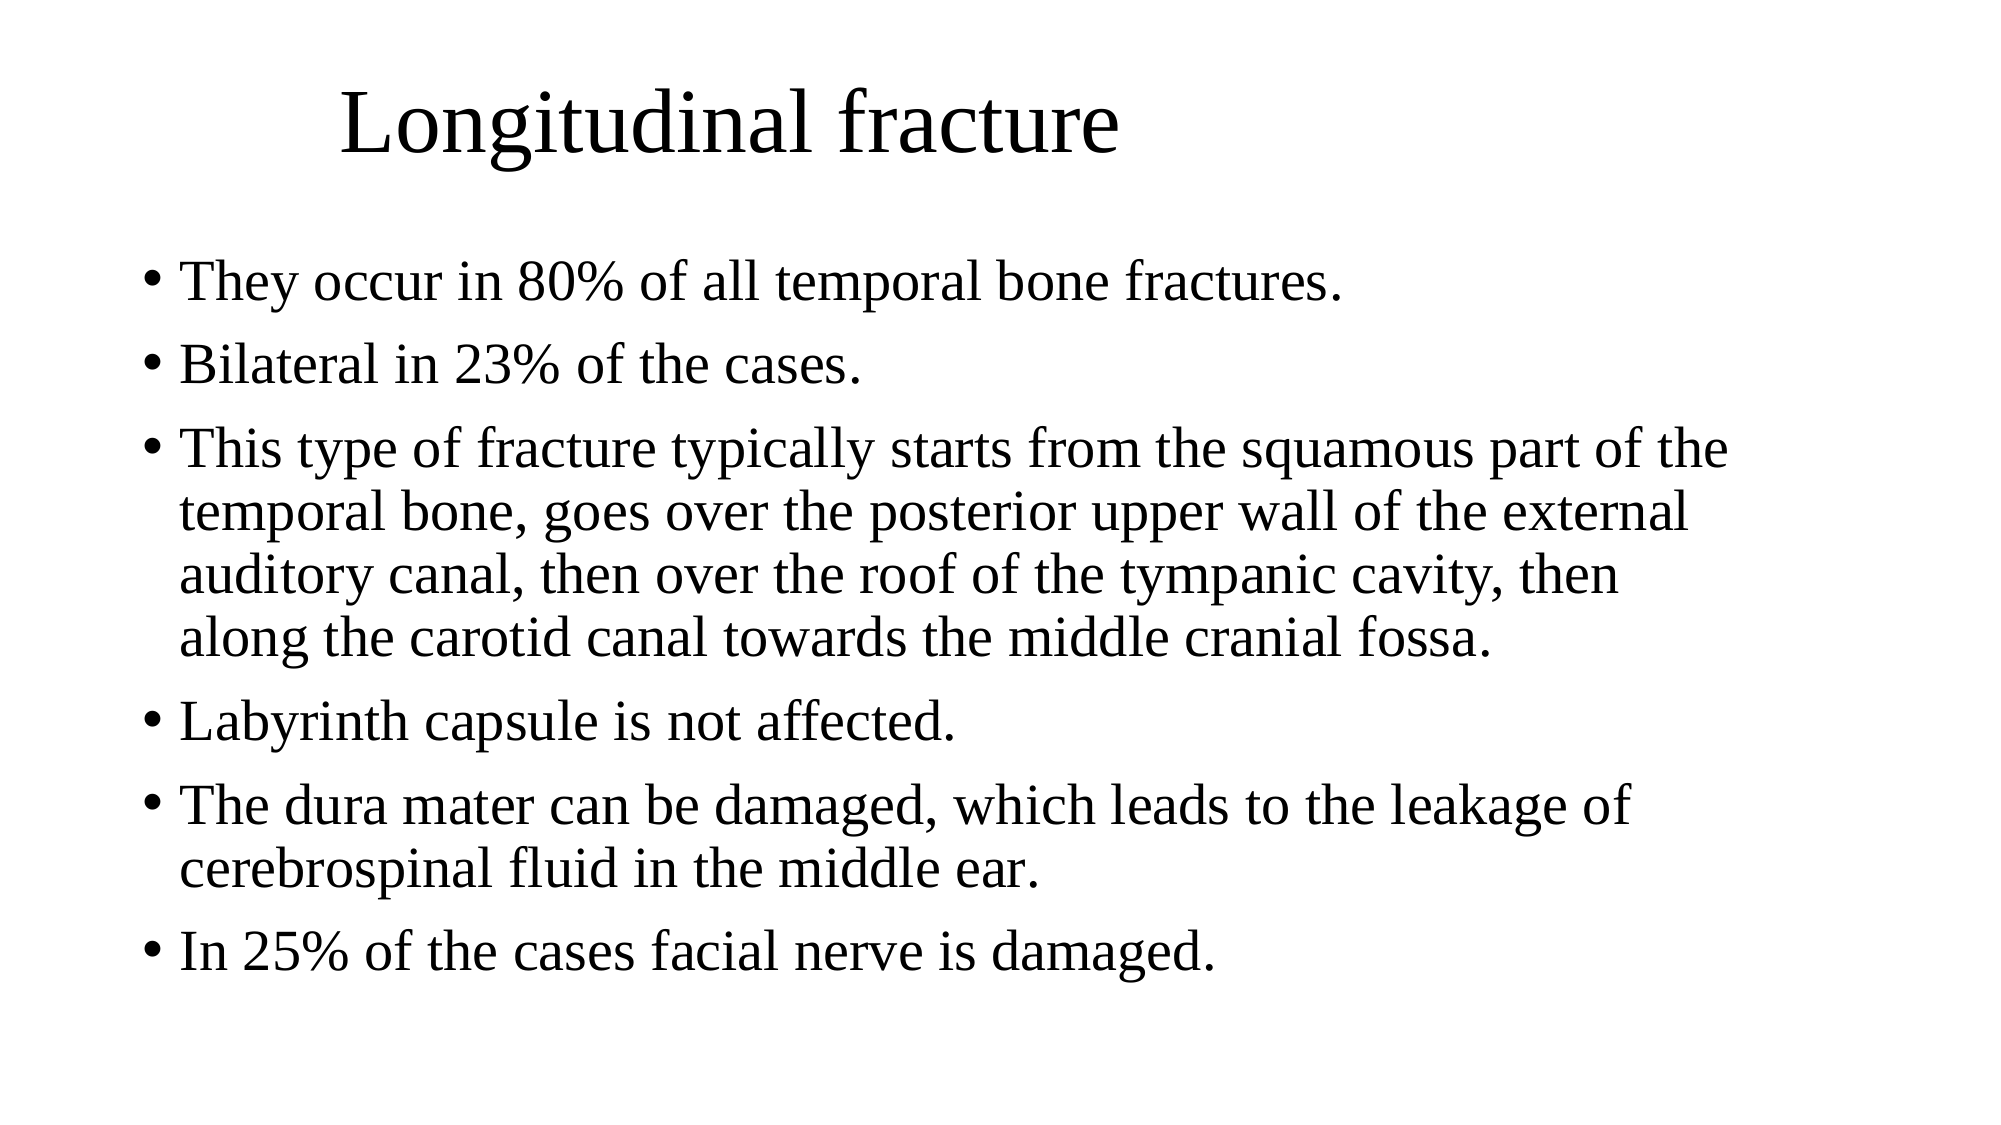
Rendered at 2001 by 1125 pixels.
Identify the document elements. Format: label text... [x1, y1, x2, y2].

list They occur in 80% of all temporal bone fractures. Bilateral in 23% of the cases. This type of fracture typically starts from the squamous part of the temporal bone, goes over the posterior upper wall of the external auditory canal, then over the roof of the tympanic cavity, then along the carotid canal towards the middle cranial fossa. Labyrinth capsule is not affected. The dura mater can be damaged, which leads to the leakage of cerebrospinal fluid in the middle ear. In 25% of the cases facial nerve is damaged. [127, 242, 1755, 1080]
title Longitudinal fracture [324, 45, 1675, 200]
